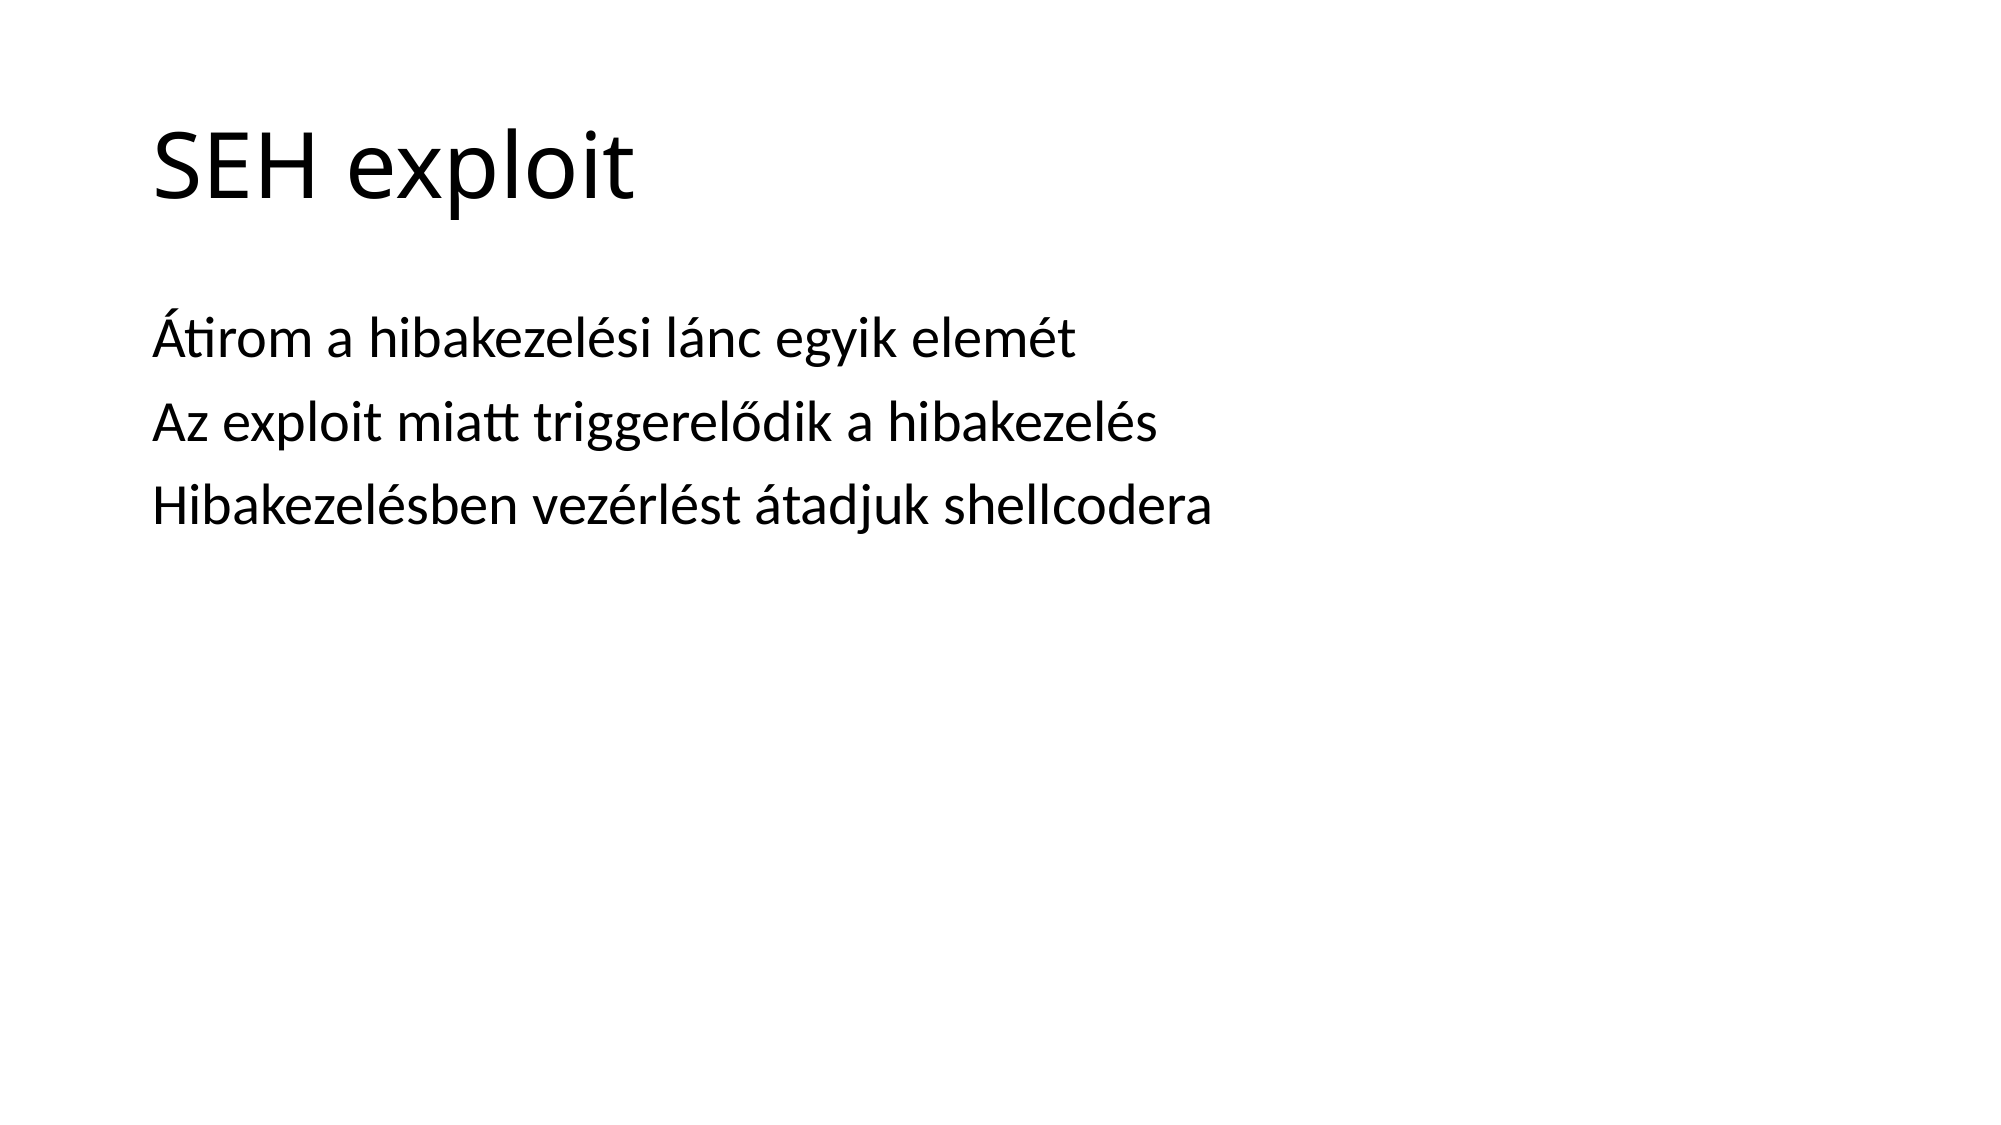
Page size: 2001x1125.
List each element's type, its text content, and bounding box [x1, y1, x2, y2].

title SEH exploit [137, 59, 1863, 278]
list Átirom a hibakezelési lánc egyik elemét Az exploit miatt triggerelődik a hibakezelés Hibakezelésben vezérlést átadjuk shellcodera [137, 299, 1863, 1014]
